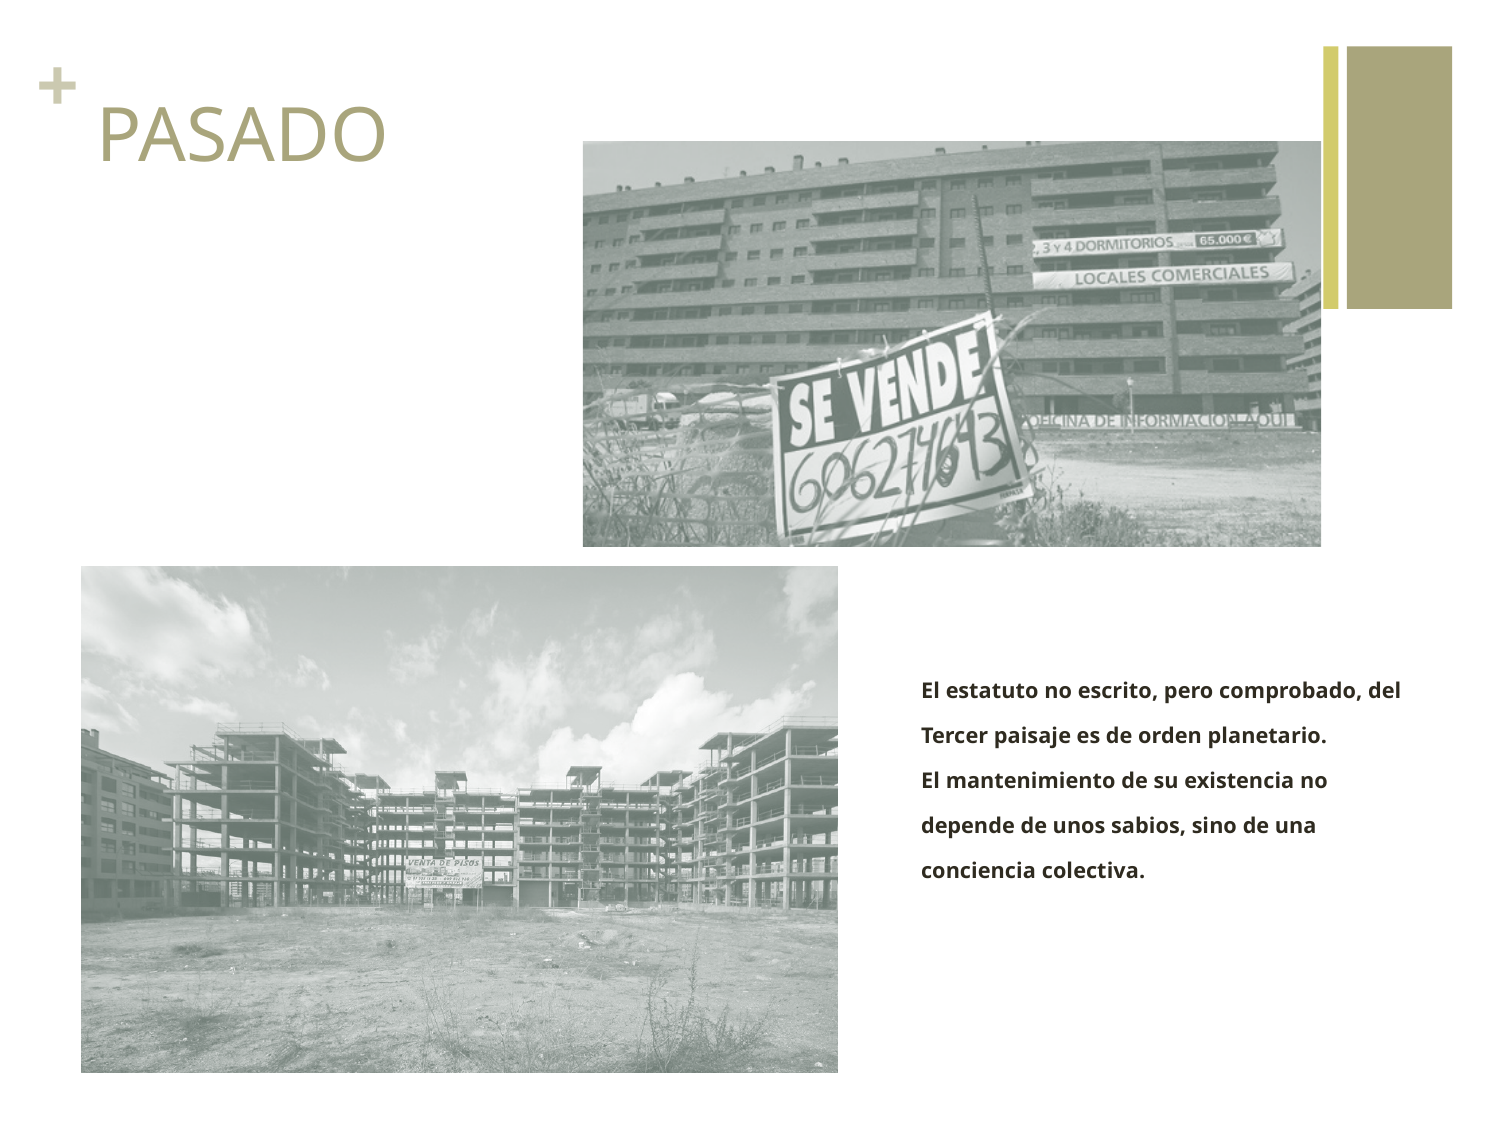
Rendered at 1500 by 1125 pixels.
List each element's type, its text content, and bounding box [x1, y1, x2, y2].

picture [81, 566, 838, 1074]
text_box El estatuto no escrito, pero comprobado, del Tercer paisaje es de orden planetario. El mantenimiento de su existencia no depende de unos sabios, sino de una conciencia colectiva. [906, 664, 1419, 905]
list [582, 141, 1322, 548]
title PASADO [81, 79, 1322, 263]
